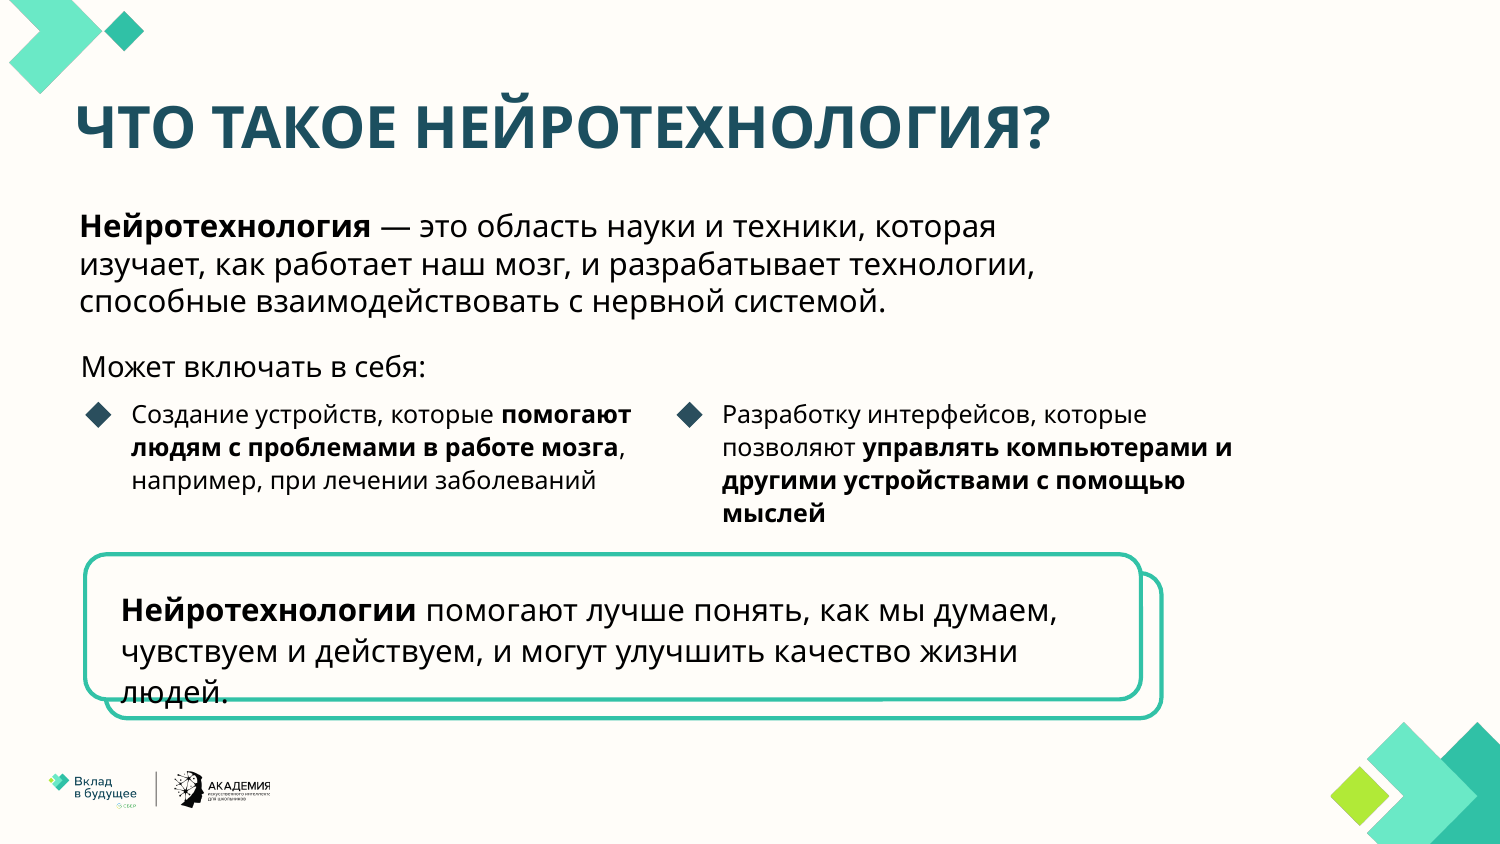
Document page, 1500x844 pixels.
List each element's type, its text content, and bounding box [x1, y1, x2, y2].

text_box ЧТО ТАКОЕ НЕЙРОТЕХНОЛОГИЯ? [69, 84, 1210, 166]
picture [31, 755, 271, 826]
picture [1330, 722, 1500, 844]
text_box [85, 554, 1141, 700]
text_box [84, 388, 648, 504]
text_box Может включать в себя: [73, 341, 808, 392]
picture [9, 0, 144, 94]
text_box Нейротехнология — это область науки и техники, которая изучает, как работает наш мозг, и разрабатывает технологии, способные взаимодействовать с нервной системой. [71, 198, 1113, 327]
text_box [106, 700, 113, 713]
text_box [676, 388, 1285, 429]
text_box Нейротехнологии помогают лучше понять, как мы думаем, чувствуем и действуем, и могут улучшить качество жизни людей. [113, 578, 1113, 717]
text_box [120, 573, 1162, 719]
